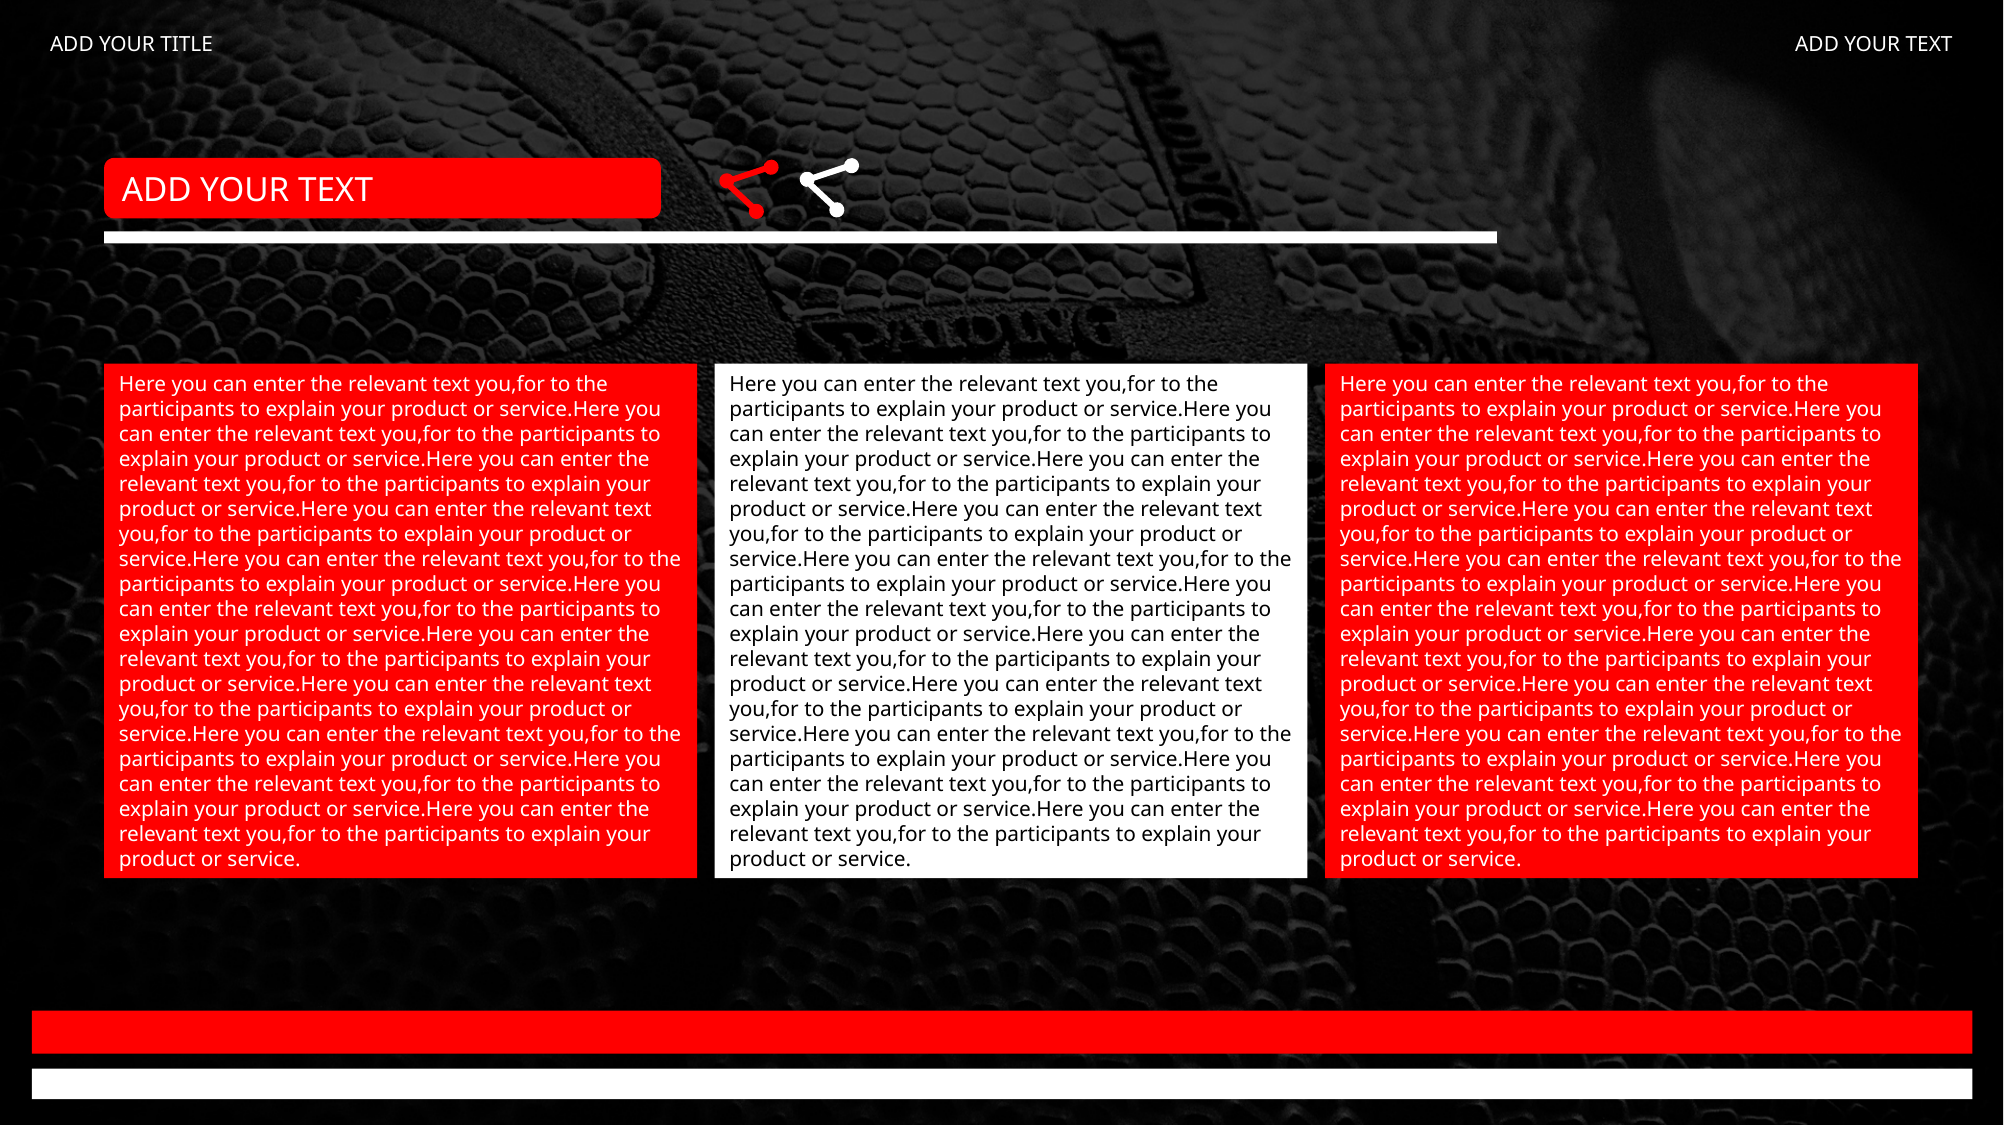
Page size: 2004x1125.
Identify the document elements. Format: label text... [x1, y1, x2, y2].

text_box Here you can enter the relevant text you,for to the participants to explain your product or service.Here you can enter the relevant text you,for to the participants to explain your product or service.Here you can enter the relevant text you,for to the participants to explain your product or service.Here you can enter the relevant text you,for to the participants to explain your product or service.Here you can enter the relevant text you,for to the participants to explain your product or service.Here you can enter the relevant text you,for to the participants to explain your product or service.Here you can enter the relevant text you,for to the participants to explain your product or service.Here you can enter the relevant text you,for to the participants to explain your product or service.Here you can enter the relevant text you,for to the participants to explain your product or service.Here you can enter the relevant text you,for to the participants to explain your product or service.Here you can enter the relevant text you,for to the participants to explain your product or service. [104, 363, 698, 879]
text_box Here you can enter the relevant text you,for to the participants to explain your product or service.Here you can enter the relevant text you,for to the participants to explain your product or service.Here you can enter the relevant text you,for to the participants to explain your product or service.Here you can enter the relevant text you,for to the participants to explain your product or service.Here you can enter the relevant text you,for to the participants to explain your product or service.Here you can enter the relevant text you,for to the participants to explain your product or service.Here you can enter the relevant text you,for to the participants to explain your product or service.Here you can enter the relevant text you,for to the participants to explain your product or service.Here you can enter the relevant text you,for to the participants to explain your product or service.Here you can enter the relevant text you,for to the participants to explain your product or service.Here you can enter the relevant text you,for to the participants to explain your product or service. [714, 363, 1308, 879]
text_box [719, 159, 779, 219]
picture [0, 0, 2004, 1125]
text_box Here you can enter the relevant text you,for to the participants to explain your product or service.Here you can enter the relevant text you,for to the participants to explain your product or service.Here you can enter the relevant text you,for to the participants to explain your product or service.Here you can enter the relevant text you,for to the participants to explain your product or service.Here you can enter the relevant text you,for to the participants to explain your product or service.Here you can enter the relevant text you,for to the participants to explain your product or service.Here you can enter the relevant text you,for to the participants to explain your product or service.Here you can enter the relevant text you,for to the participants to explain your product or service.Here you can enter the relevant text you,for to the participants to explain your product or service.Here you can enter the relevant text you,for to the participants to explain your product or service.Here you can enter the relevant text you,for to the participants to explain your product or service. [1325, 363, 1918, 879]
text_box [799, 158, 860, 218]
text_box [31, 1010, 1973, 1054]
text_box [31, 1068, 1973, 1100]
text_box ADD YOUR TEXT [104, 157, 661, 219]
text_box ADD YOUR TITLE [35, 23, 228, 64]
text_box [104, 231, 1497, 244]
text_box ADD YOUR TEXT [1780, 23, 1968, 64]
